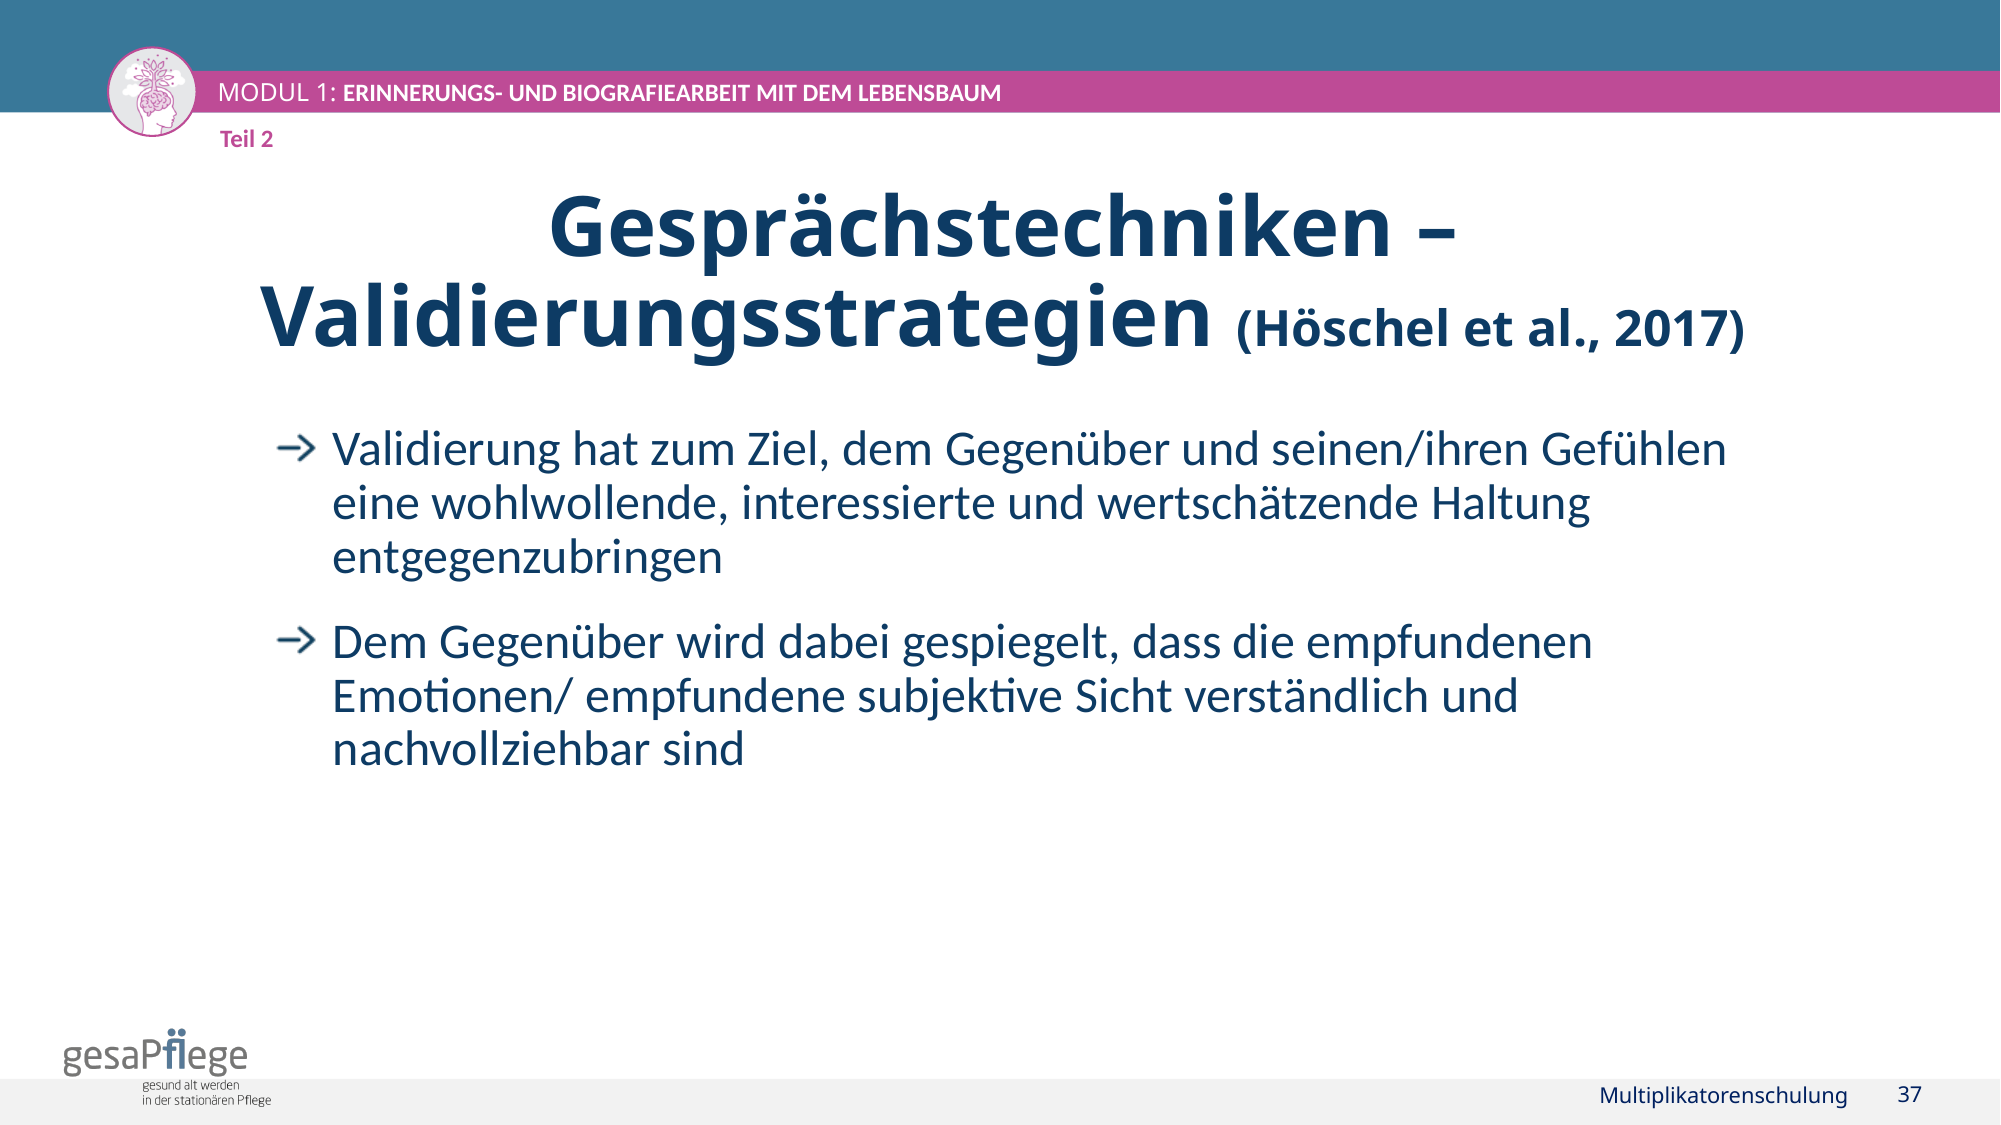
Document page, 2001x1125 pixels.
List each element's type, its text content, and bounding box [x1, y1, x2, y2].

picture [62, 1027, 272, 1108]
slide_number 37 [1863, 1076, 1938, 1114]
list Validierung hat zum Ziel, dem Gegenüber und seinen/ihren Gefühlen eine wohlwollende, interessierte und wertschätzende Haltung entgegenzubringen Dem Gegenüber wird dabei gespiegelt, dass die empfundenen Emotionen/ empfundene subjektive Sicht verständlich und nachvollziehbar sind [214, 422, 1792, 1001]
footer Multiplikatorenschulung [1111, 1076, 1863, 1114]
title Gesprächstechniken – Validierungsstrategien (Höschel et al., 2017) [214, 184, 1792, 372]
list Teil 2 [208, 120, 428, 153]
